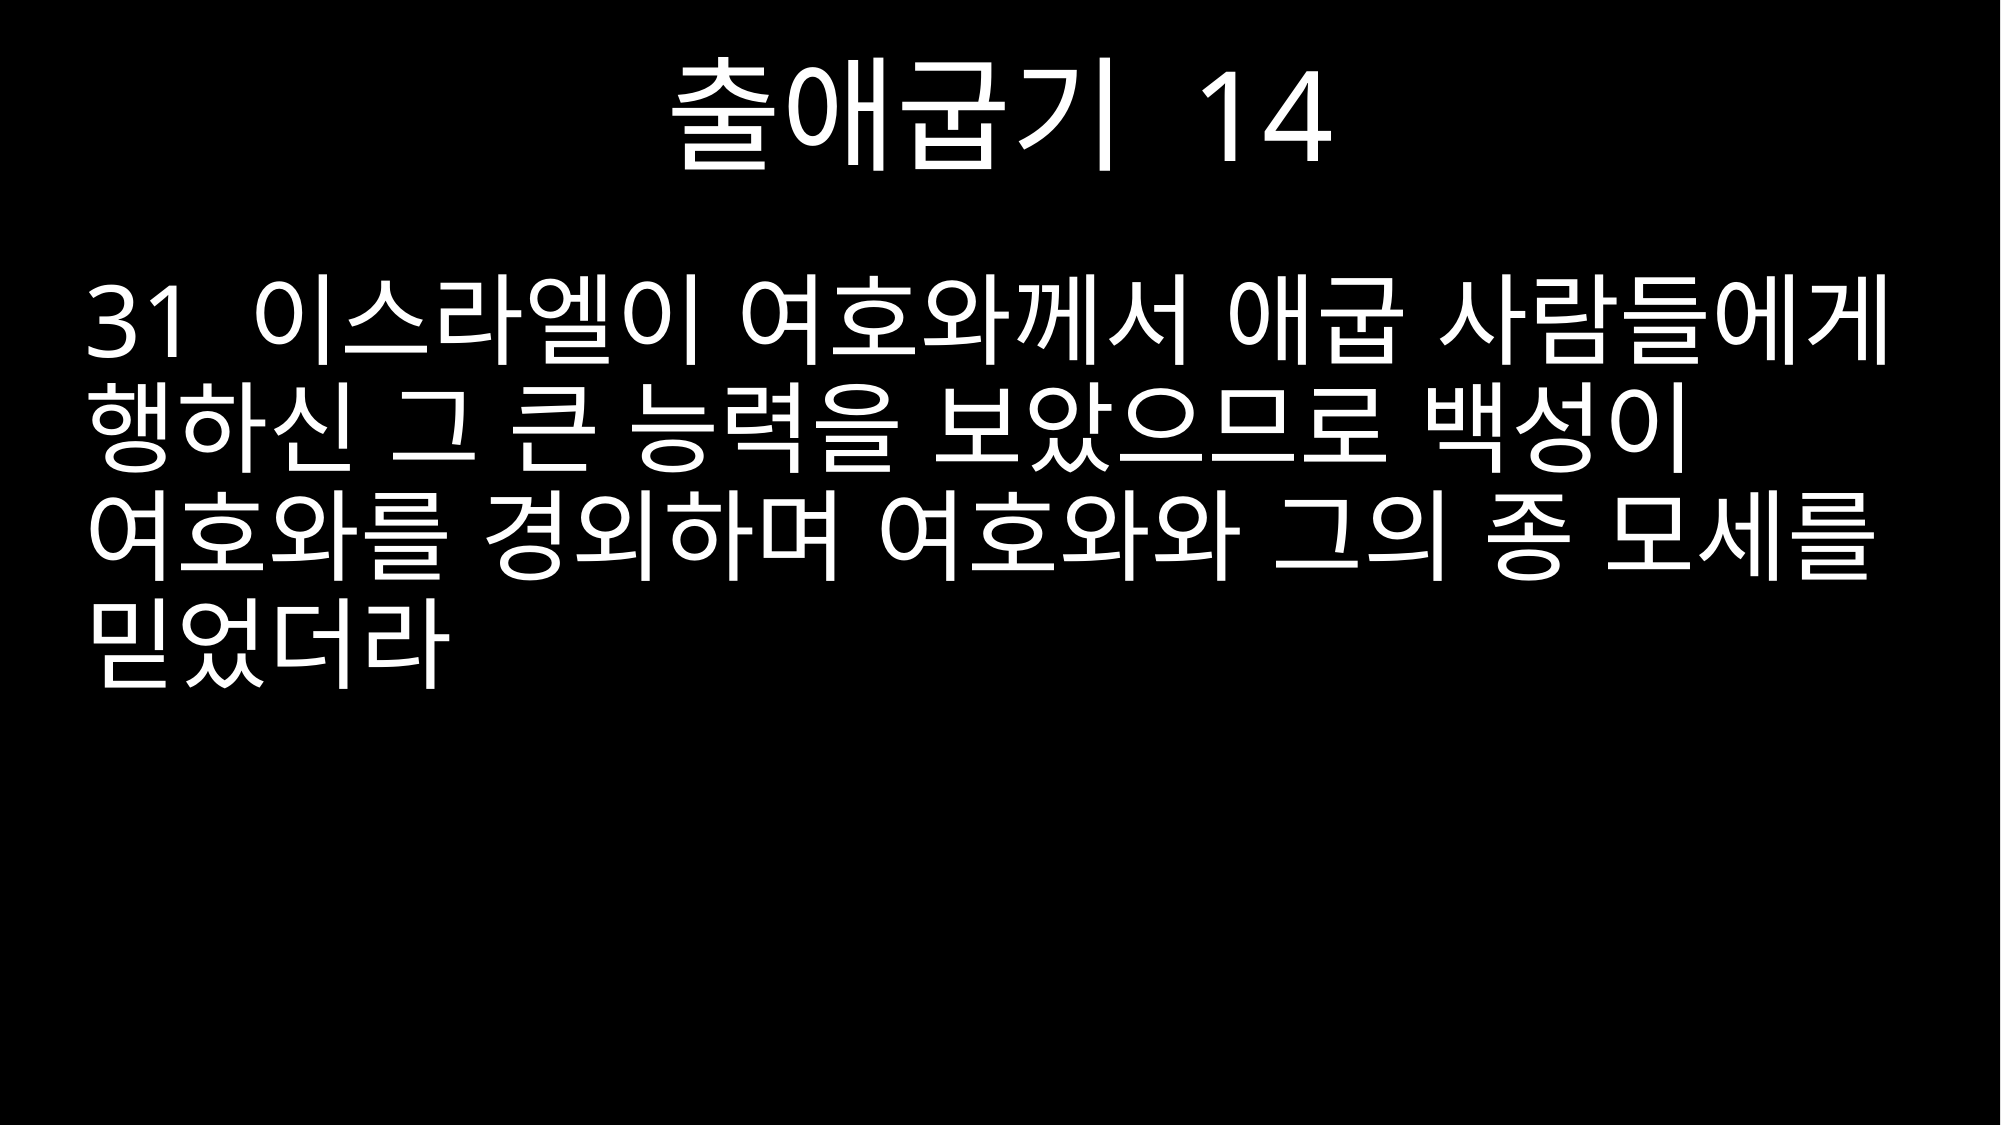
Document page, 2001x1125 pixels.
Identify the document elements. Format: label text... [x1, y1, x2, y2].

footer 출애굽기 14 [0, 32, 2000, 192]
list 31 이스라엘이 여호와께서 애굽 사람들에게 행하신 그 큰 능력을 보았으므로 백성이 여호와를 경외하며 여호와와 그의 종 모세를 믿었더라 [69, 263, 1953, 423]
picture [0, 0, 2001, 1125]
